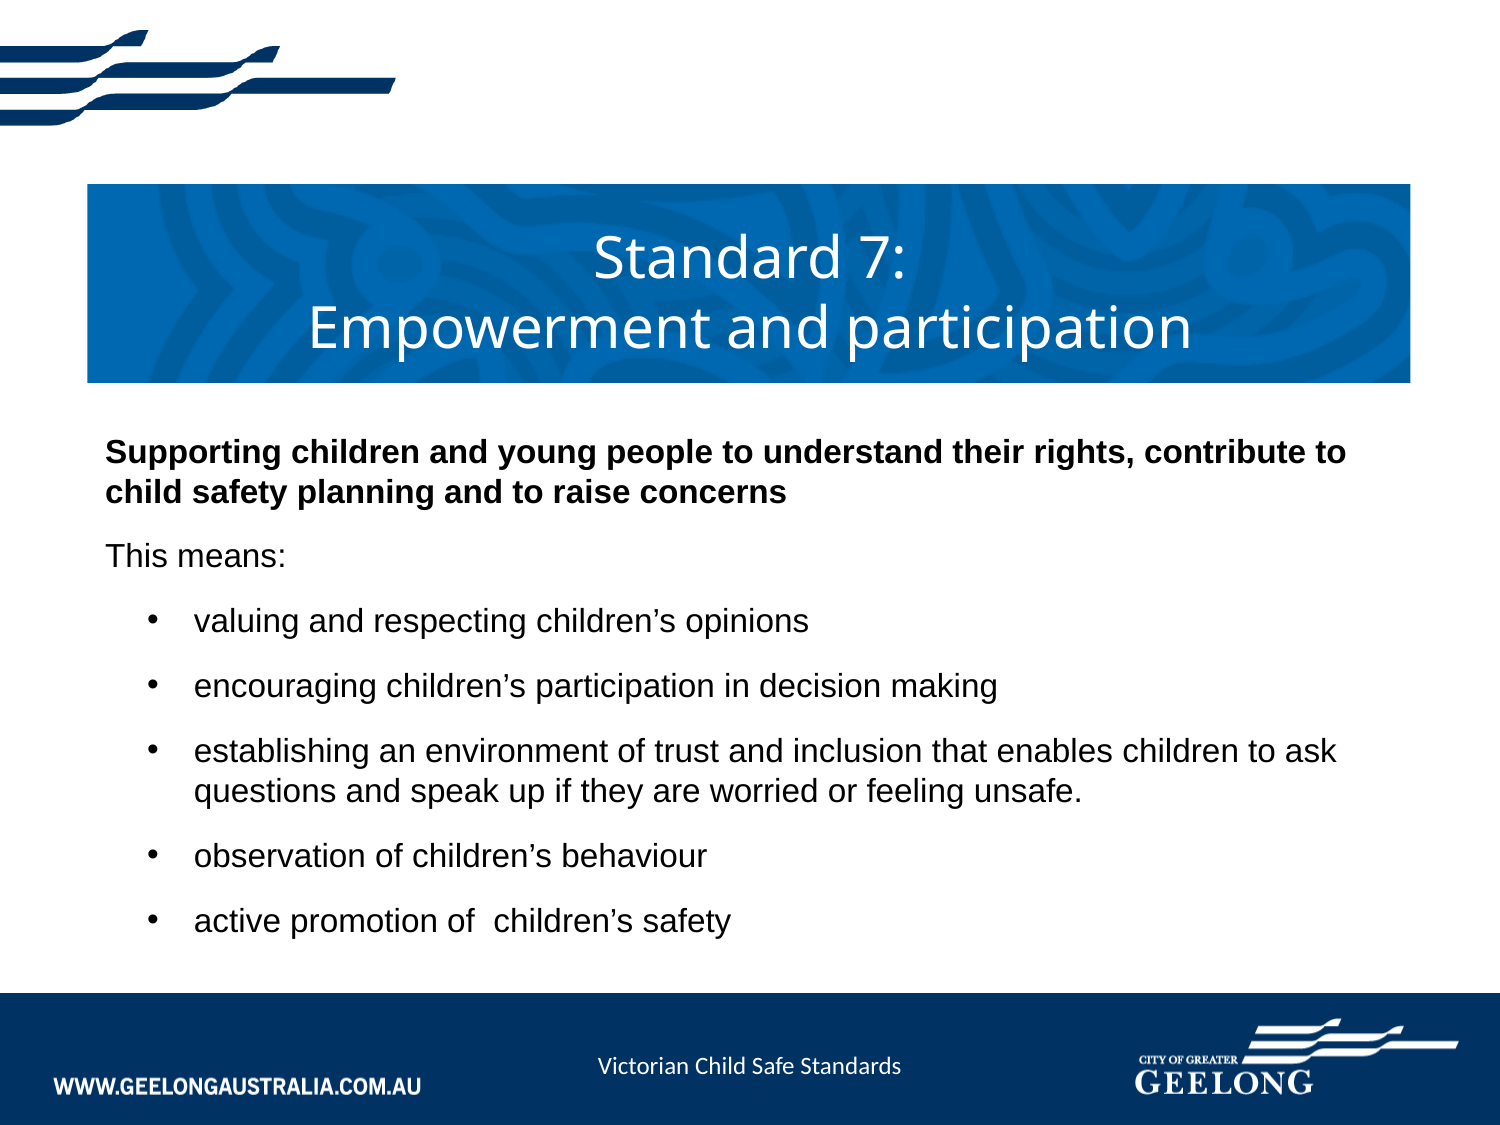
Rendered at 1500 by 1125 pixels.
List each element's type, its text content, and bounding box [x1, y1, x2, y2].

footer Victorian Child Safe Standards [512, 1042, 988, 1103]
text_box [87, 184, 1411, 930]
picture [0, 993, 1500, 1125]
picture [0, 30, 396, 126]
